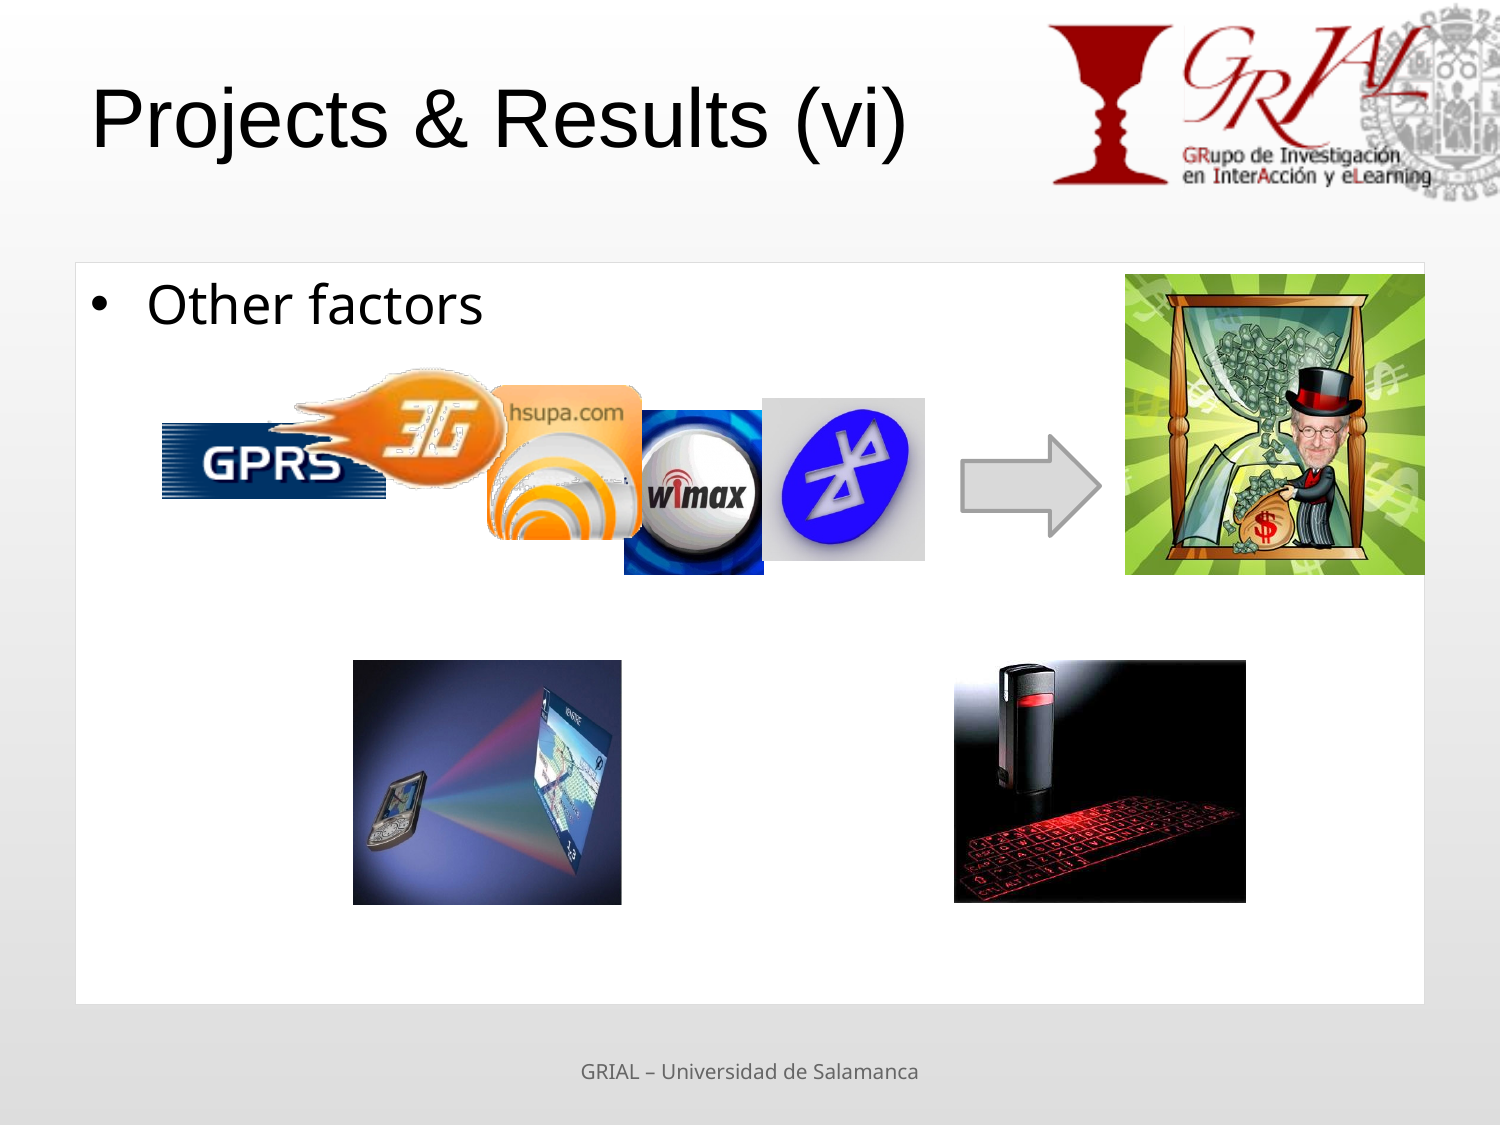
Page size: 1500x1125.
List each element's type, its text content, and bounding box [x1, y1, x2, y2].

footer GRIAL – Universidad de Salamanca [512, 1042, 988, 1103]
title Projects & Results (vi) [75, 20, 1040, 209]
picture [953, 660, 1247, 903]
list Other factors [75, 262, 1425, 1005]
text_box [162, 273, 1426, 575]
picture [1039, 0, 1500, 209]
picture [353, 660, 622, 905]
